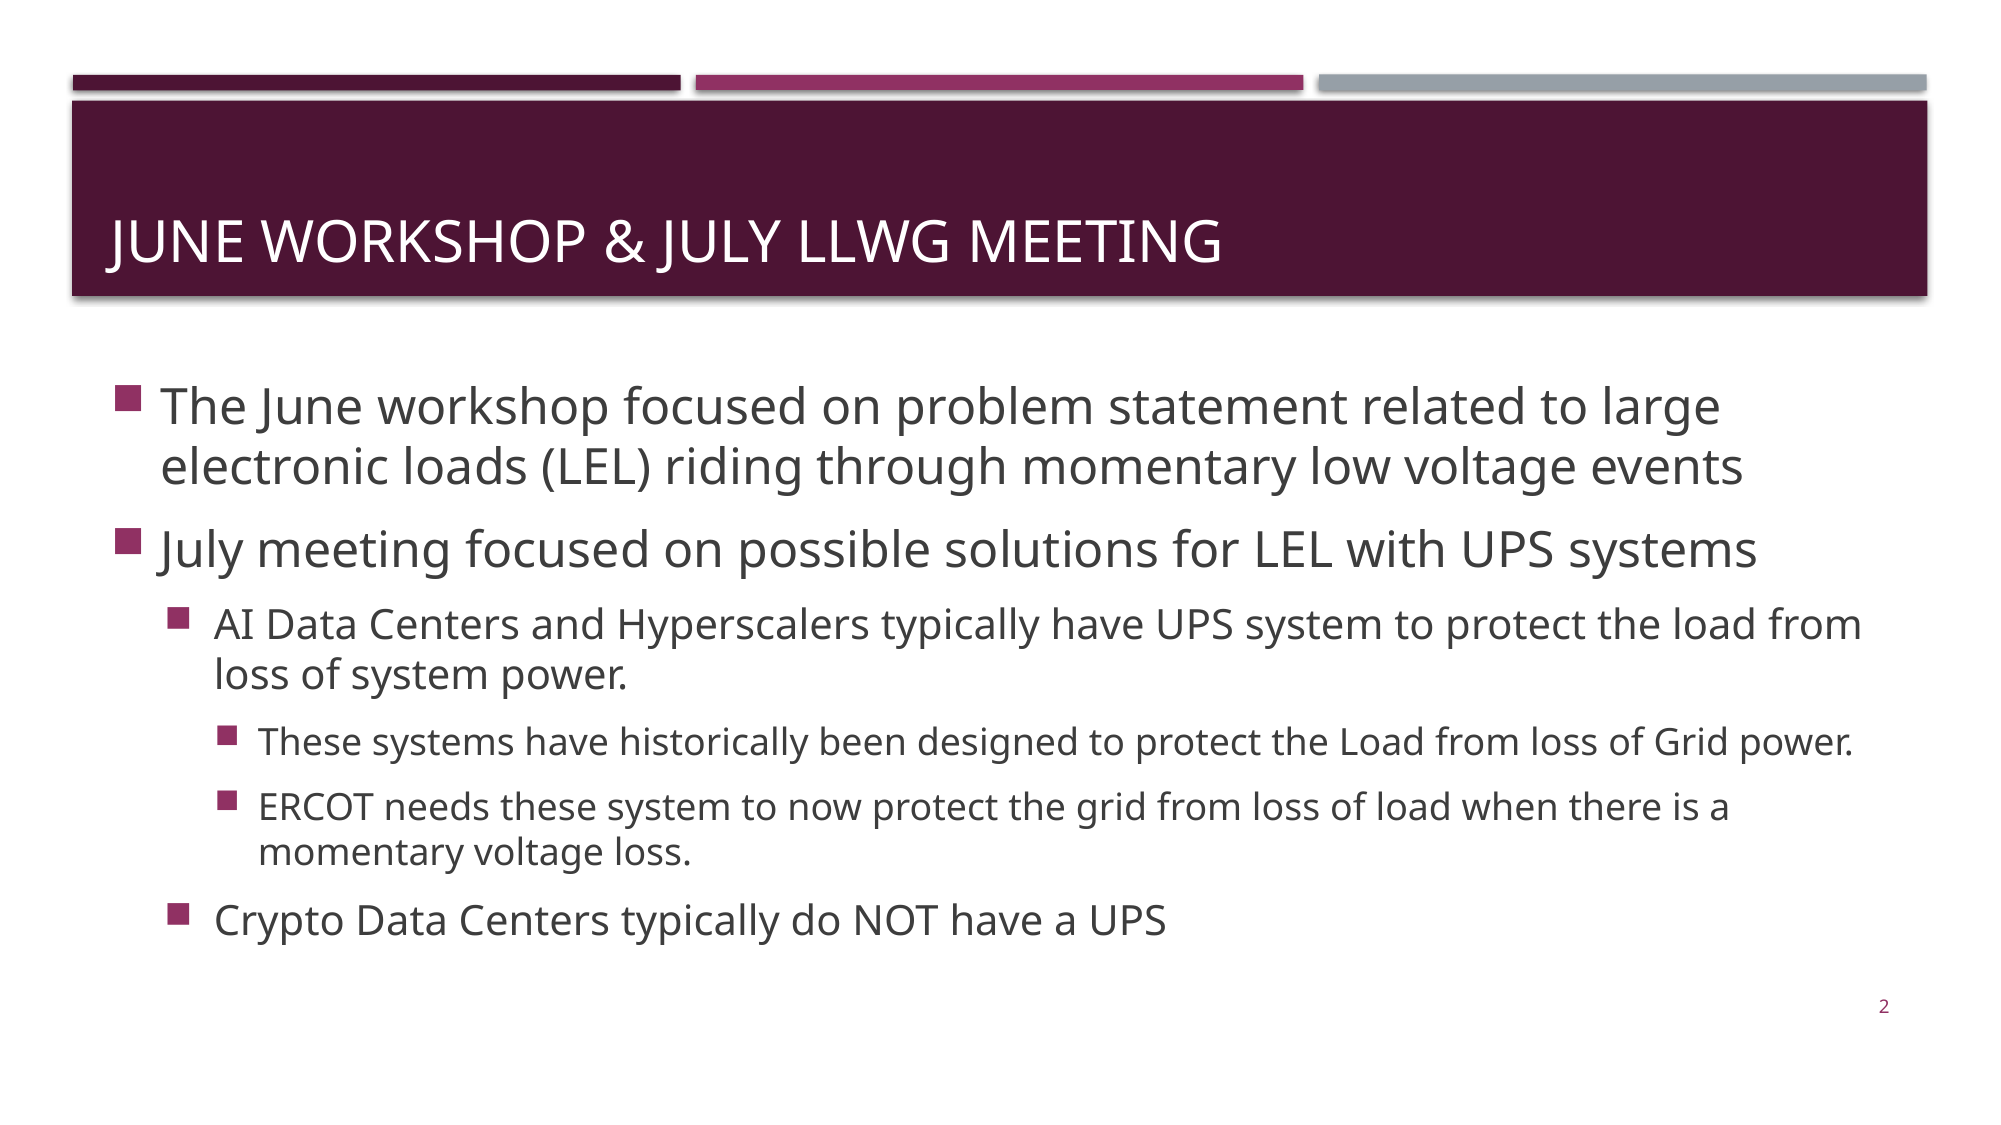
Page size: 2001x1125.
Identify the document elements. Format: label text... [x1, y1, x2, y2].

title June Workshop & July LLWG Meeting [95, 115, 1905, 282]
slide_number 2 [1732, 977, 1905, 1037]
list The June workshop focused on problem statement related to large electronic loads (LEL) riding through momentary low voltage events July meeting focused on possible solutions for LEL with UPS systems AI Data Centers and Hyperscalers typically have UPS system to protect the load from loss of system power. These systems have historically been designed to protect the Load from loss of Grid power. ERCOT needs these system to now protect the grid from loss of load when there is a momentary voltage loss. Crypto Data Centers typically do NOT have a UPS [95, 357, 1905, 962]
